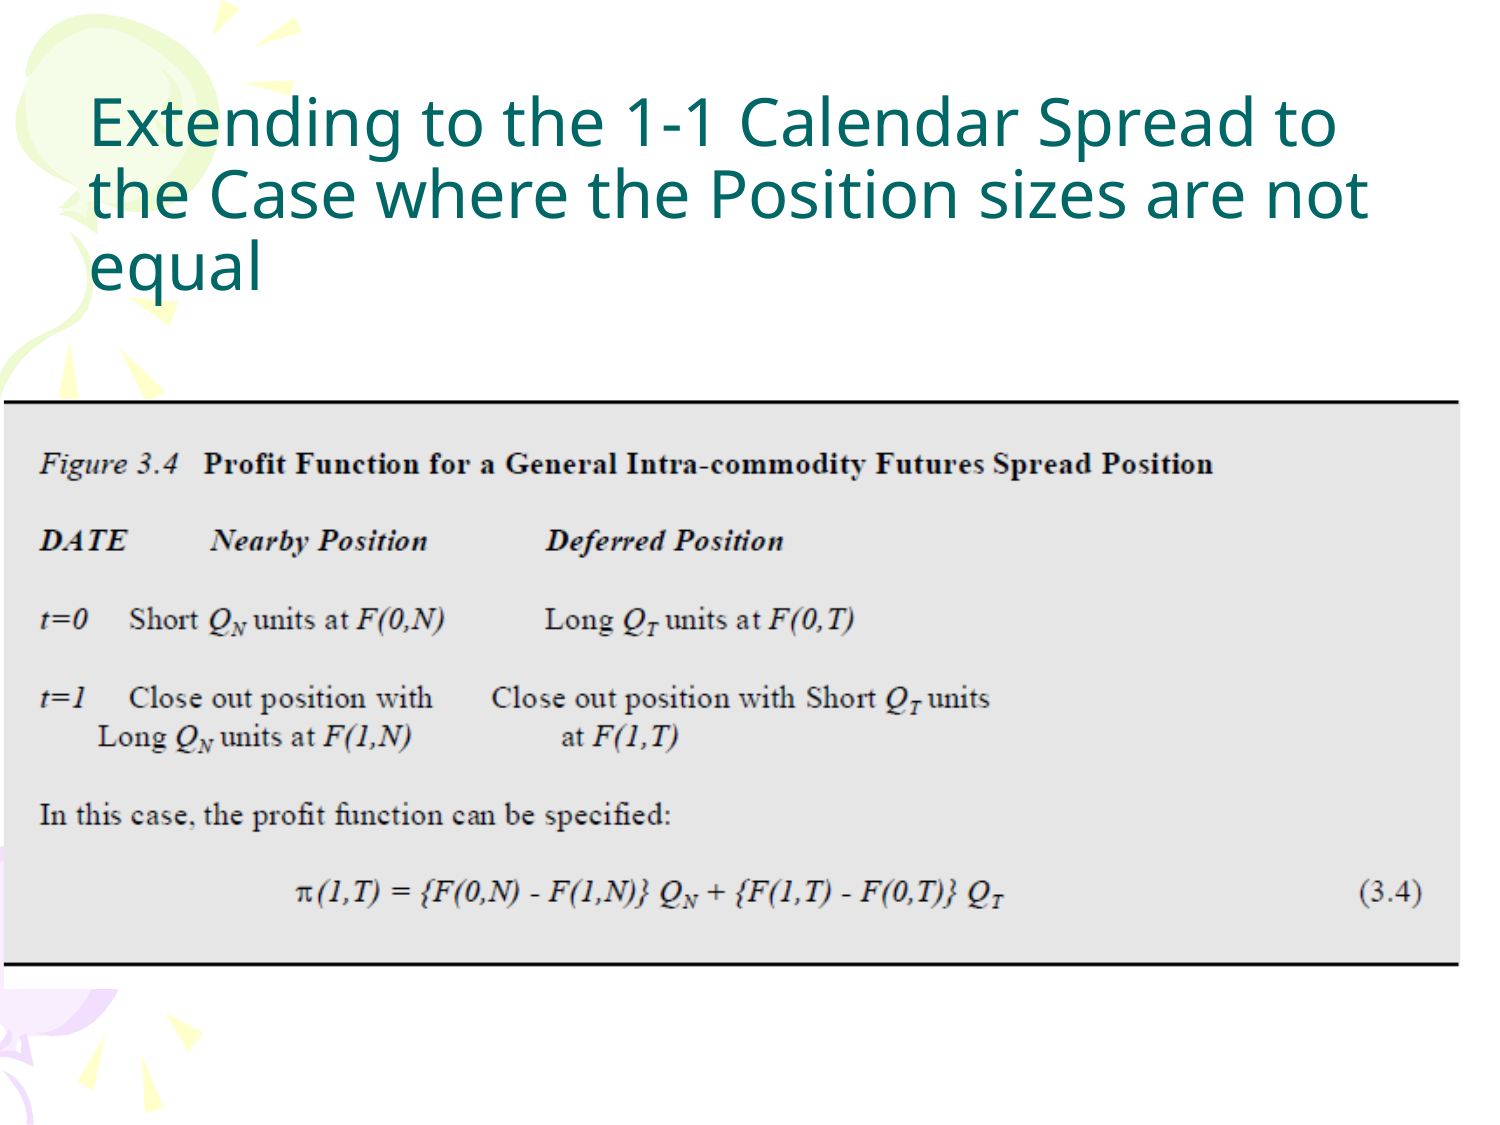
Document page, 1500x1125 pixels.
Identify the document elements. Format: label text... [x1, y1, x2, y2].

picture [3, 399, 1500, 989]
title Extending to the 1-1 Calendar Spread to the Case where the Position sizes are not equal [73, 75, 1427, 313]
